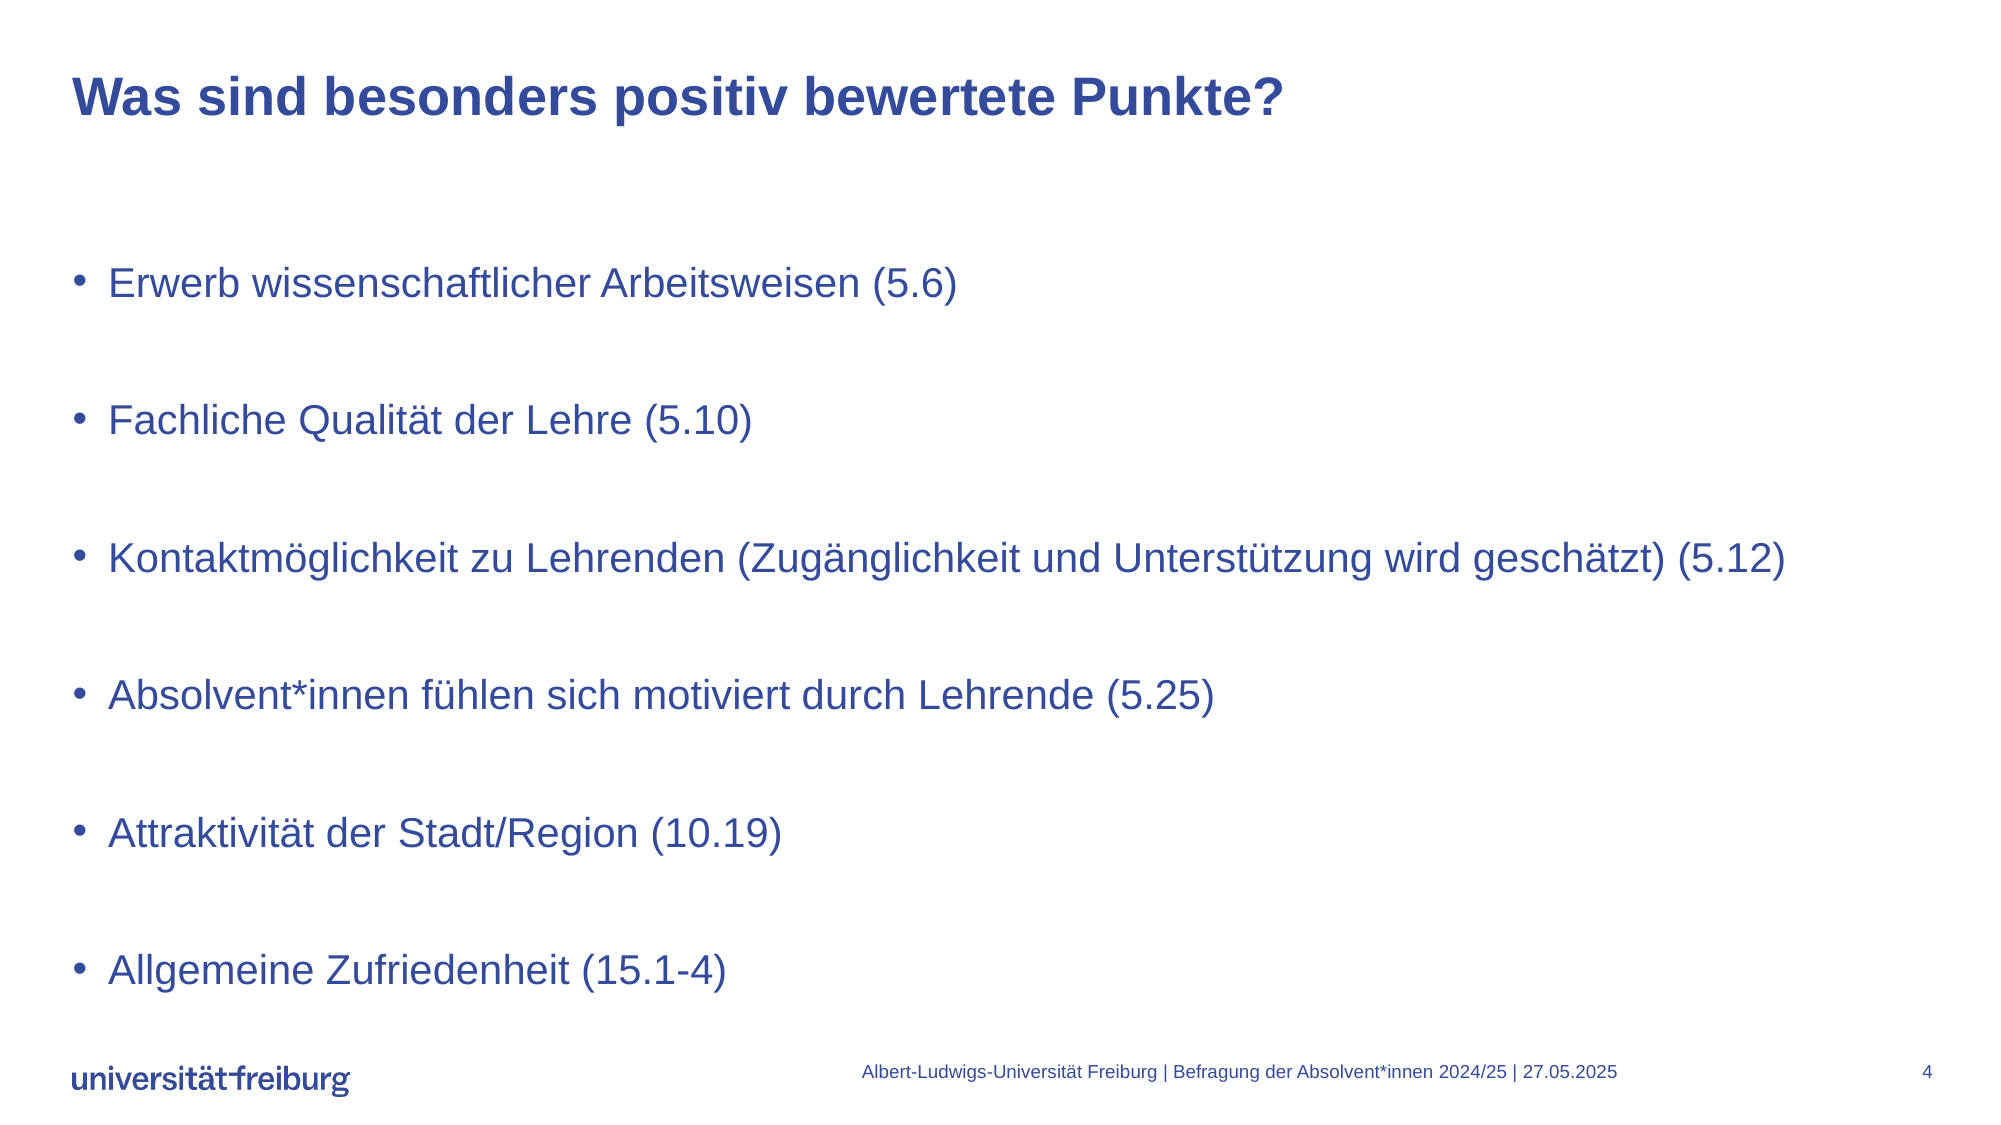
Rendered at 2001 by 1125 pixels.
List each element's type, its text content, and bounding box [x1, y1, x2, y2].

footer Albert-Ludwigs-Universität Freiburg | Befragung der Absolvent*innen 2024/25 | [488, 1060, 1517, 1090]
title Was sind besonders positiv bewertete Punkte? [72, 59, 1933, 247]
slide_number 4 [1873, 1060, 1933, 1090]
list Erwerb wissenschaftlicher Arbeitsweisen (5.6) Fachliche Qualität der Lehre (5.10) Kontaktmöglichkeit zu Lehrenden (Zugänglichkeit und Unterstützung wird geschätzt) (5.12) Absolvent*innen fühlen sich motiviert durch Lehrende (5.25) Attraktivität der Stadt/Region (10.19) Allgemeine Zufriedenheit (15.1-4) [72, 247, 1933, 956]
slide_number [1517, 1060, 1754, 1090]
picture [72, 1065, 351, 1097]
